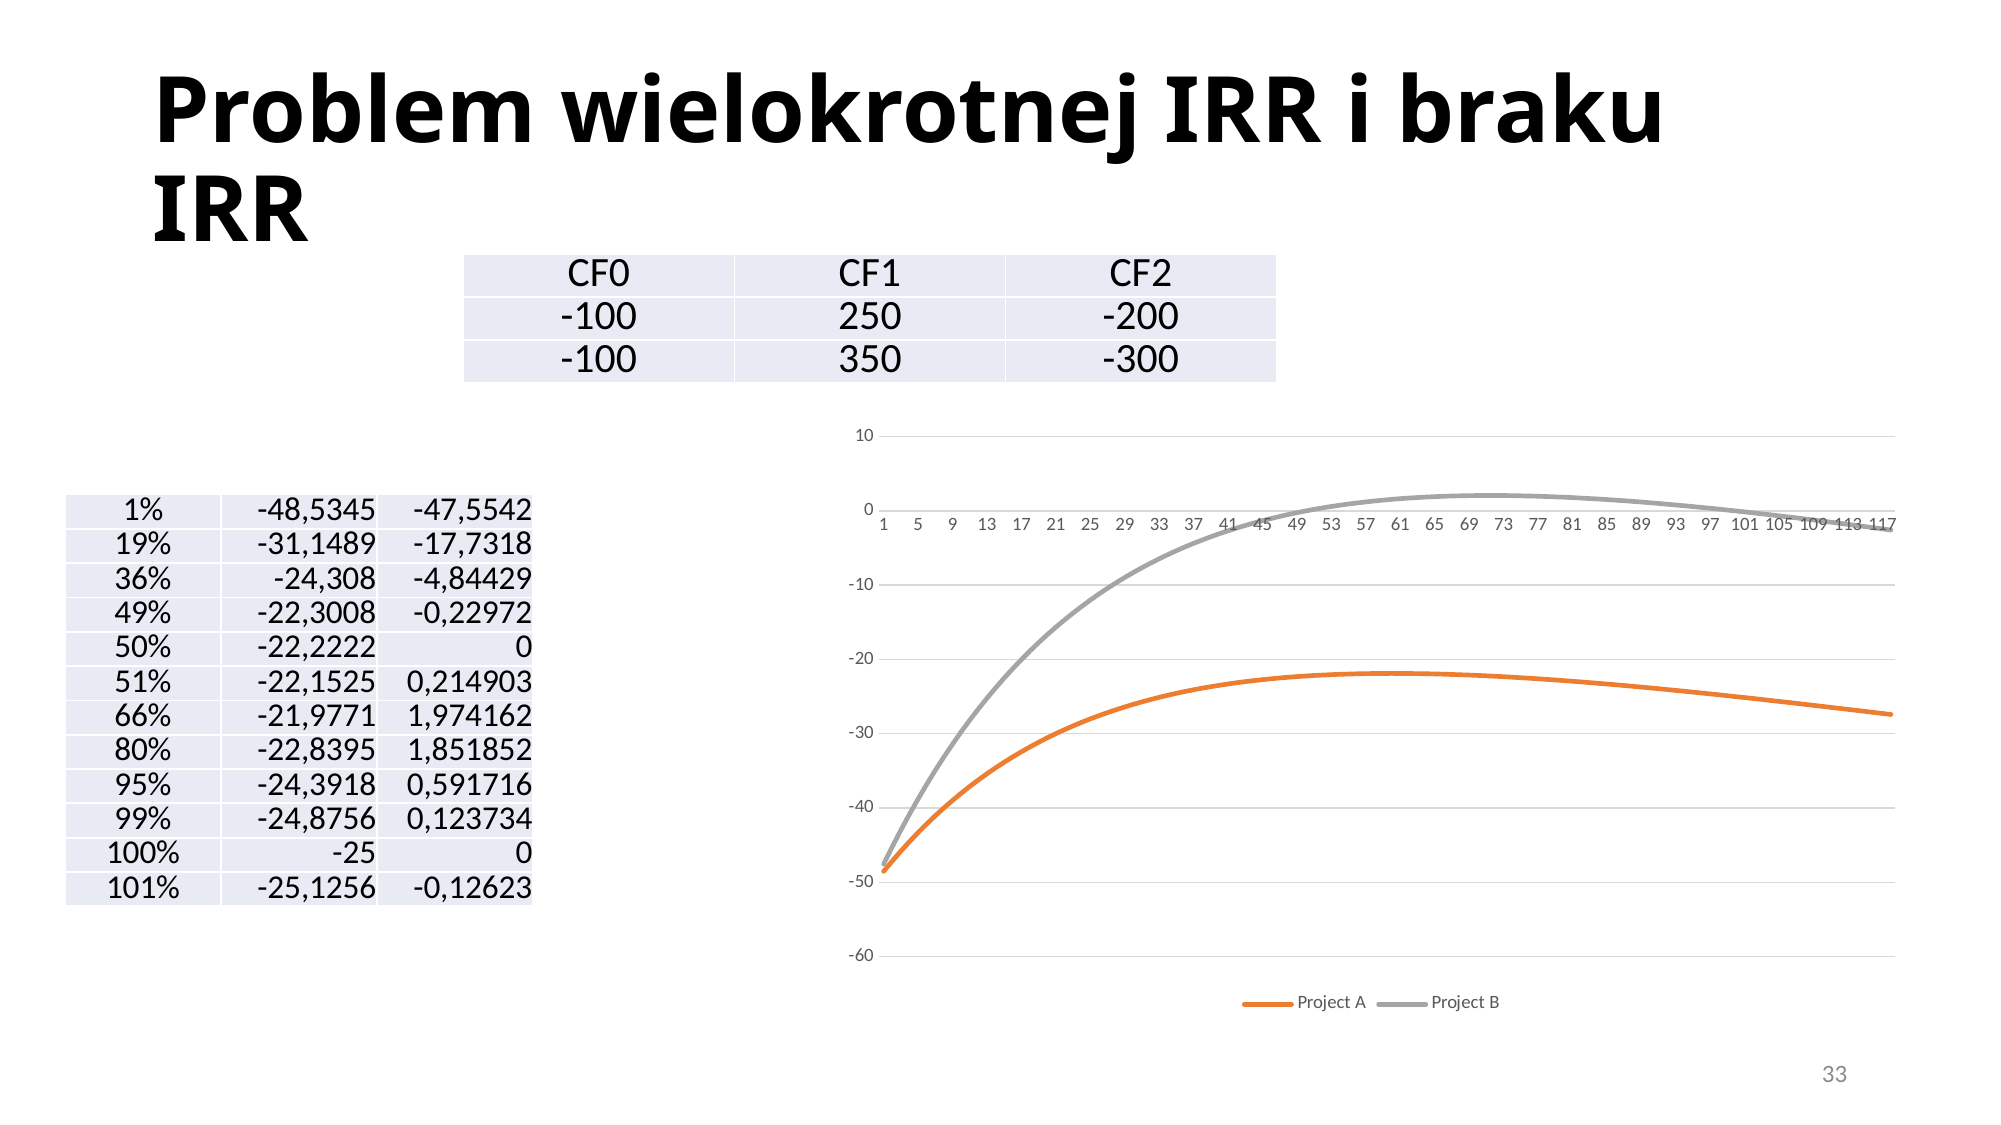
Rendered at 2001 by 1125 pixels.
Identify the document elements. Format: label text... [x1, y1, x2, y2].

table_cell -22,8395 [222, 736, 376, 768]
slide_number 33 [1412, 1042, 1863, 1103]
table_cell -100 [464, 298, 734, 339]
table_header CF0 [464, 255, 734, 296]
table_cell -21,9771 [222, 701, 376, 734]
table_cell 0 [378, 839, 532, 871]
table_cell 95% [66, 770, 220, 802]
table_cell 0,591716 [378, 770, 532, 802]
table_cell 51% [66, 667, 220, 700]
table_cell 350 [735, 341, 1005, 382]
table_cell 100% [66, 839, 220, 871]
table_cell -17,7318 [378, 530, 532, 562]
table_cell 101% [66, 873, 220, 905]
table_cell 80% [66, 736, 220, 768]
table_cell 66% [66, 701, 220, 734]
table_cell -100 [464, 341, 734, 382]
table_cell 250 [735, 298, 1005, 339]
table_cell -24,308 [222, 564, 376, 597]
table_cell -24,8756 [222, 804, 376, 837]
table_header CF1 [735, 255, 1005, 296]
table_cell -22,2222 [222, 633, 376, 665]
table_cell -0,22972 [378, 598, 532, 631]
table_header -47,5542 [378, 495, 532, 528]
table_cell 19% [66, 530, 220, 562]
table_cell 50% [66, 633, 220, 665]
table_cell -25 [222, 839, 376, 871]
table_cell 0 [378, 633, 532, 665]
table_cell -0,12623 [378, 873, 532, 905]
table_cell 0,123734 [378, 804, 532, 837]
table_cell 36% [66, 564, 220, 597]
table_cell 99% [66, 804, 220, 837]
chart [826, 415, 1919, 1020]
table_cell -24,3918 [222, 770, 376, 802]
table_header CF2 [1006, 255, 1276, 296]
title Problem wielokrotnej IRR i braku IRR [137, 53, 1863, 271]
table_cell -31,1489 [222, 530, 376, 562]
table_cell -4,84429 [378, 564, 532, 597]
table_cell -200 [1006, 298, 1276, 339]
table_cell 49% [66, 598, 220, 631]
table_header -48,5345 [222, 495, 376, 528]
table_cell -25,1256 [222, 873, 376, 905]
table_cell -22,3008 [222, 598, 376, 631]
table_cell -300 [1006, 341, 1276, 382]
table_cell -22,1525 [222, 667, 376, 700]
table_cell 1,851852 [378, 736, 532, 768]
table_cell 1,974162 [378, 701, 532, 734]
table_cell 0,214903 [378, 667, 532, 700]
table_header 1% [66, 495, 220, 528]
